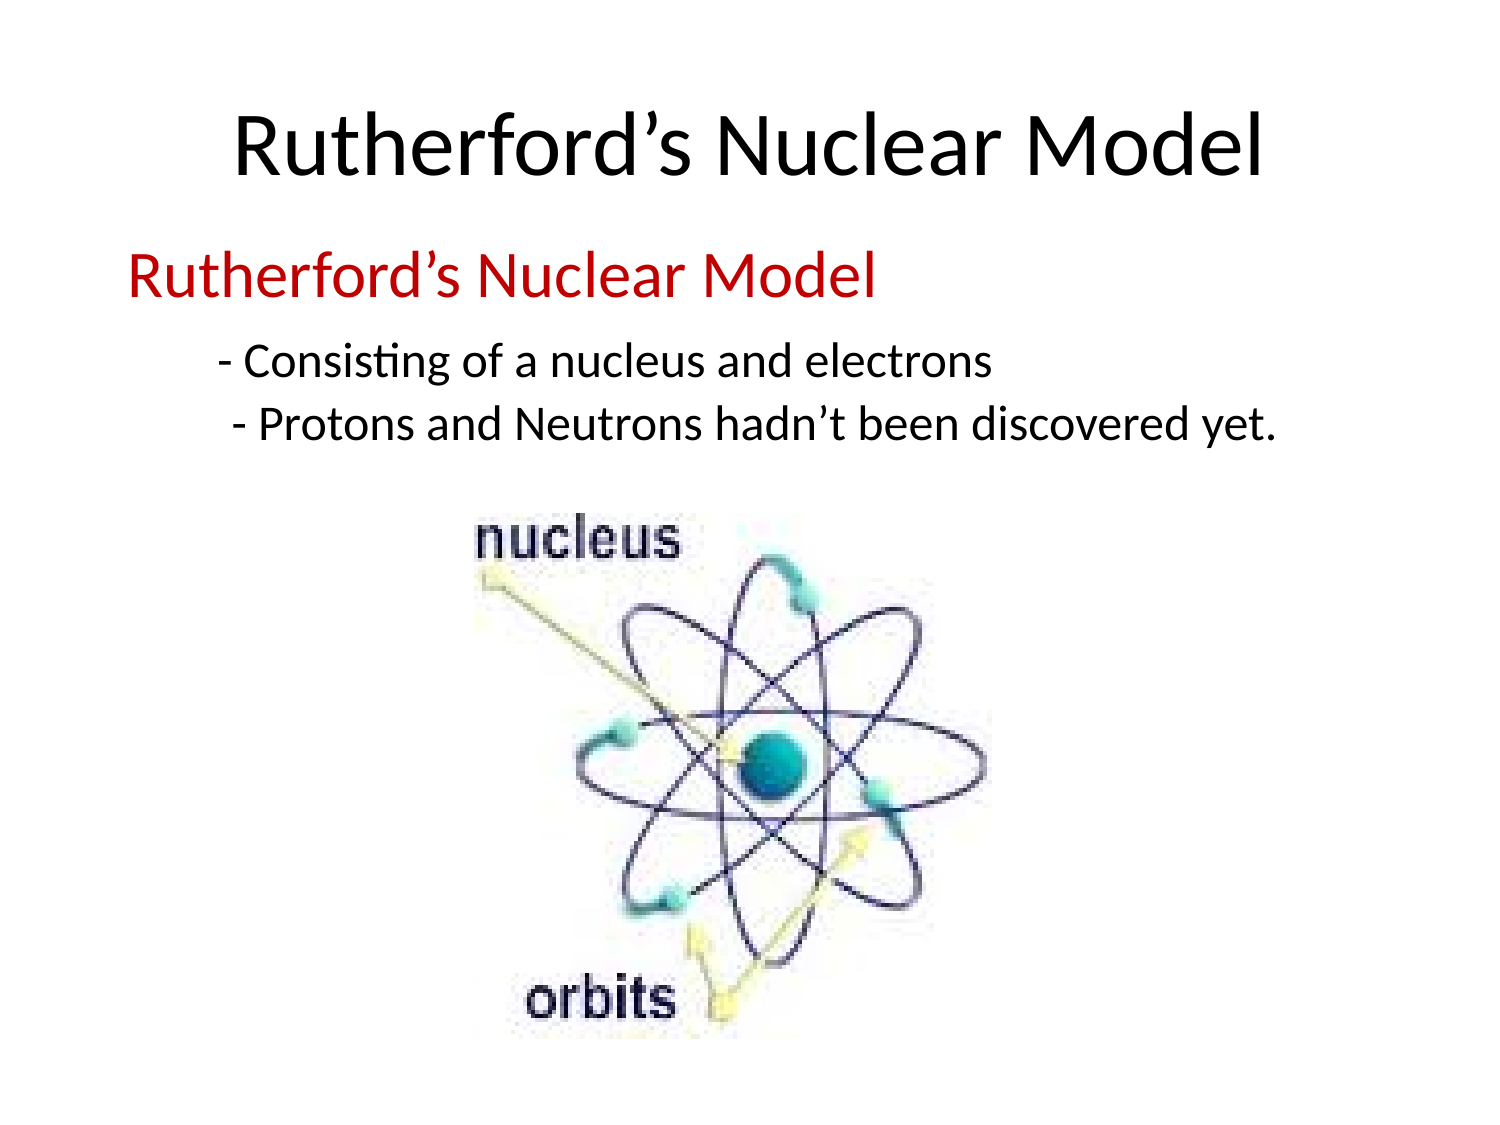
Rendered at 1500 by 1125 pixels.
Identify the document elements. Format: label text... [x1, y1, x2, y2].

picture [474, 512, 992, 1039]
text_box Rutherford’s Nuclear Model - Consisting of a nucleus and electrons - Protons and Neutrons hadn’t been discovered yet. [112, 223, 1338, 538]
title Rutherford’s Nuclear Model [75, 45, 1425, 233]
